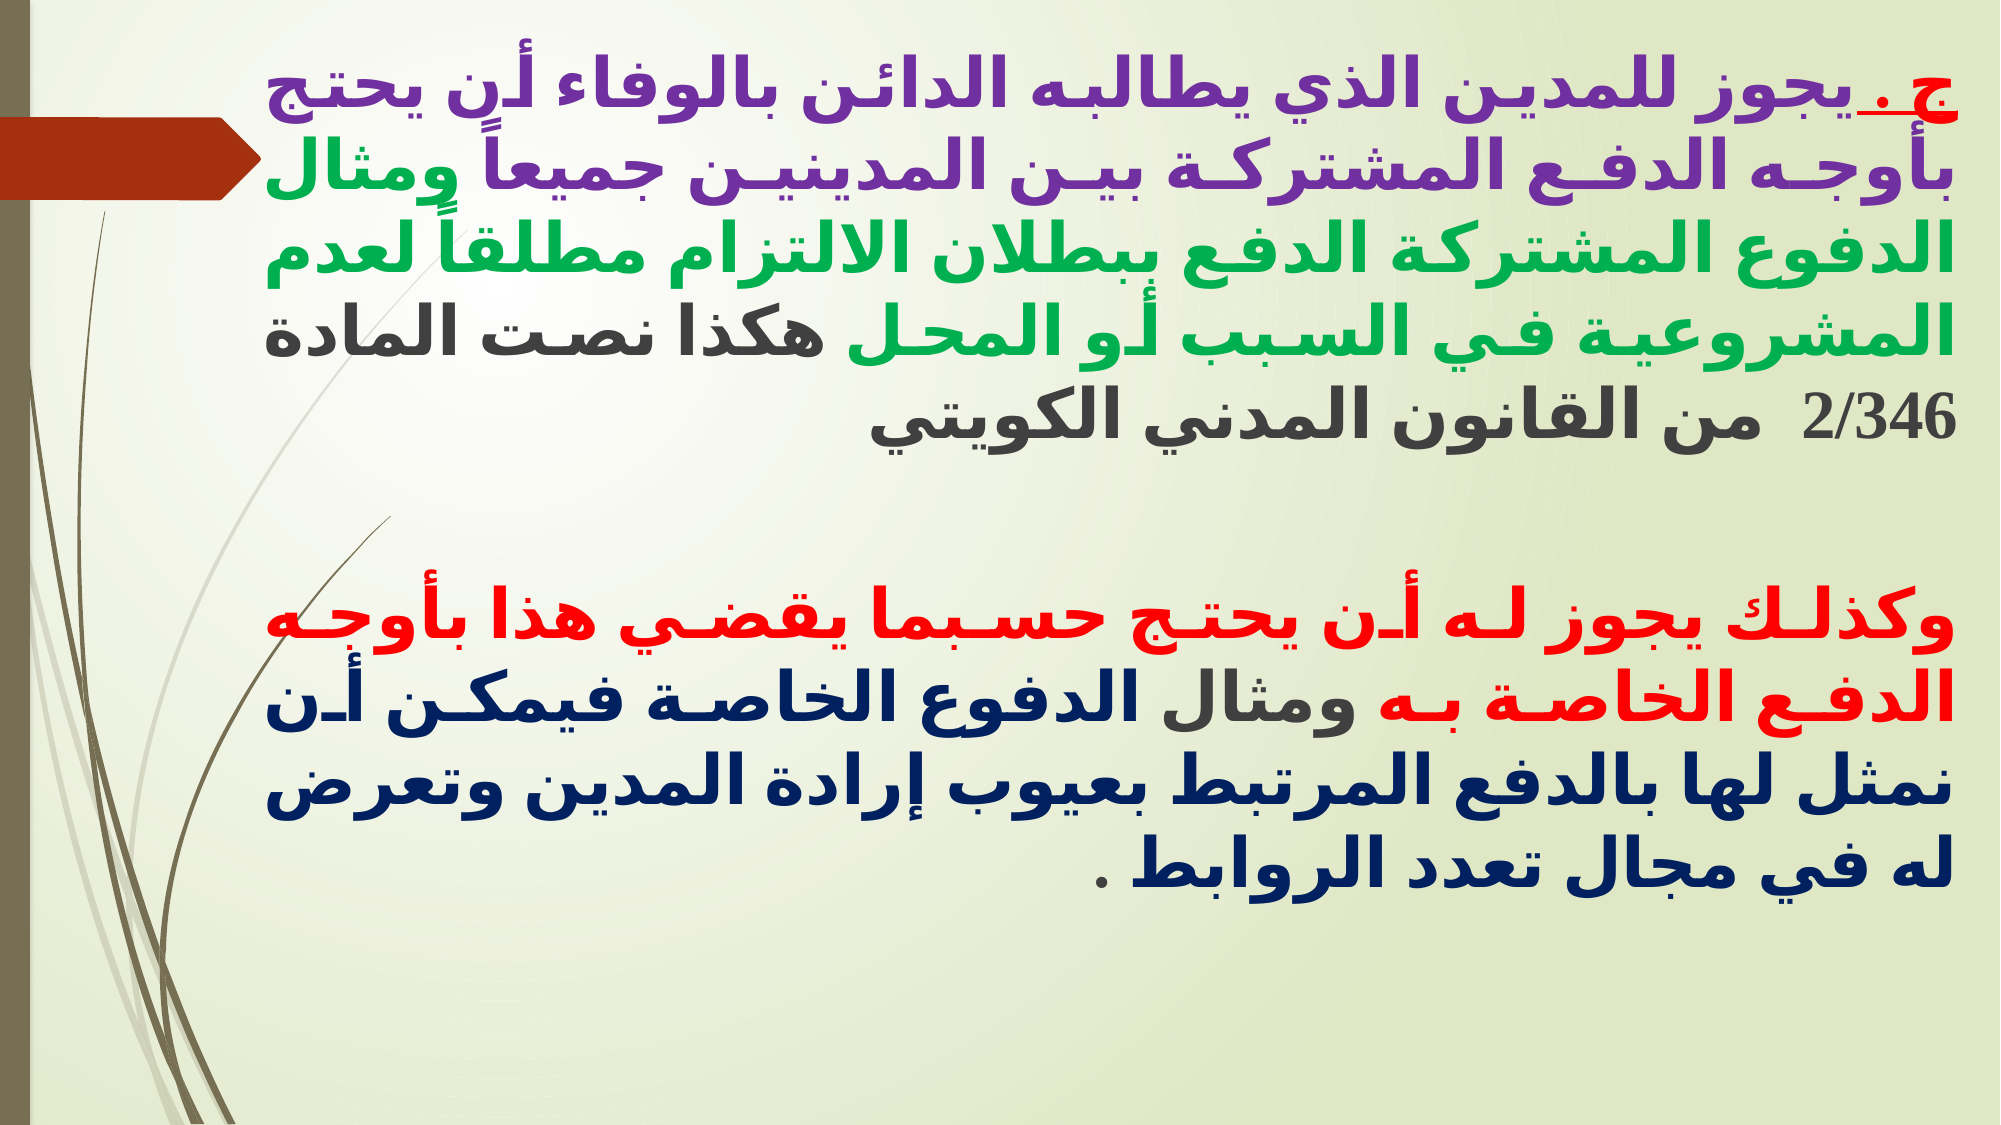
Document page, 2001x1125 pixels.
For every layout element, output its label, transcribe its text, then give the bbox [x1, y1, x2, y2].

list ج . يجوز للمدين الذي يطالبه الدائن بالوفاء أن يحتج بأوجه الدفع المشتركة بين المدينين جميعاً ومثال الدفوع المشتركة الدفع ببطلان الالتزام مطلقاً لعدم المشروعية في السبب أو المحل هكذا نصت المادة 2/346 من القانون المدني الكويتي وكذلك يجوز له أن يحتج حسبما يقضي هذا بأوجه الدفع الخاصة به ومثال الدفوع الخاصة فيمكن أن نمثل لها بالدفع المرتبط بعيوب إرادة المدين وتعرض له في مجال تعدد الروابط . [248, 30, 1974, 1012]
